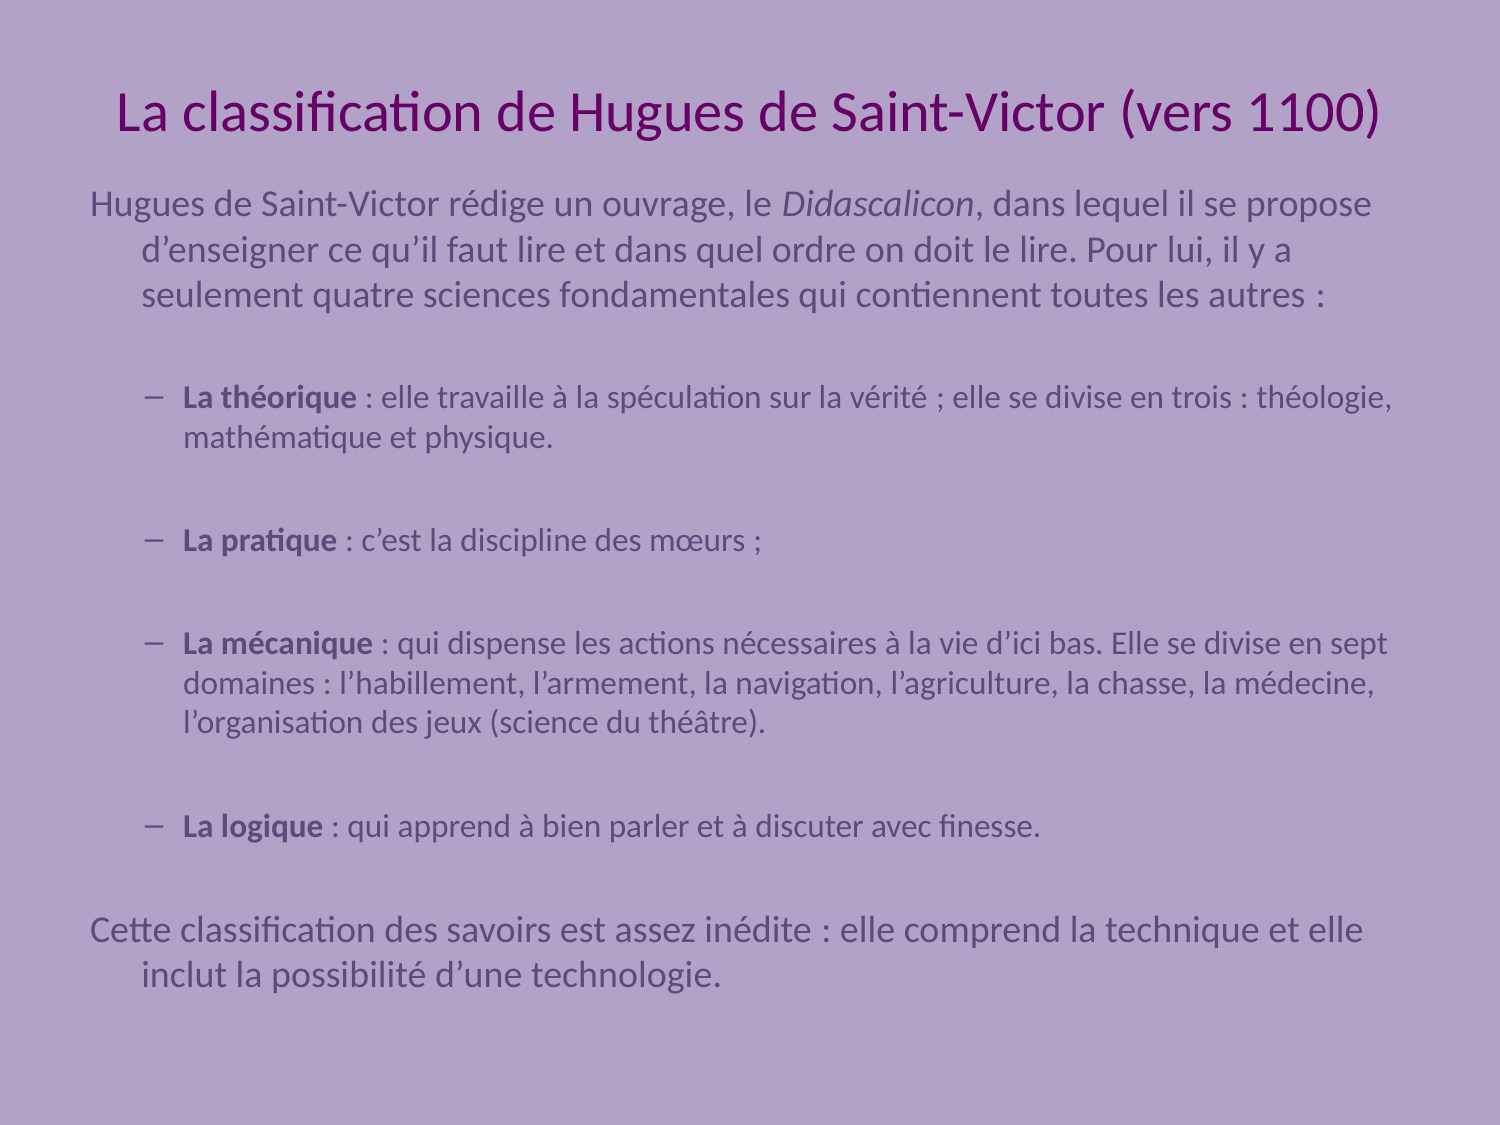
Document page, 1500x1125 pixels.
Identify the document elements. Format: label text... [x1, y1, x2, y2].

list Hugues de Saint-Victor rédige un ouvrage, le Didascalicon, dans lequel il se propose d’enseigner ce qu’il faut lire et dans quel ordre on doit le lire. Pour lui, il y a seulement quatre sciences fondamentales qui contiennent toutes les autres : La théorique : elle travaille à la spéculation sur la vérité ; elle se divise en trois : théologie, mathématique et physique. La pratique : c’est la discipline des mœurs ; La mécanique : qui dispense les actions nécessaires à la vie d’ici bas. Elle se divise en sept domaines : l’habillement, l’armement, la navigation, l’agriculture, la chasse, la médecine, l’organisation des jeux (science du théâtre). La logique : qui apprend à bien parler et à discuter avec finesse. Cette classification des savoirs est assez inédite : elle comprend la technique et elle inclut la possibilité d’une technologie. [75, 171, 1425, 1005]
title La classification de Hugues de Saint-Victor (vers 1100) [75, 45, 1425, 171]
